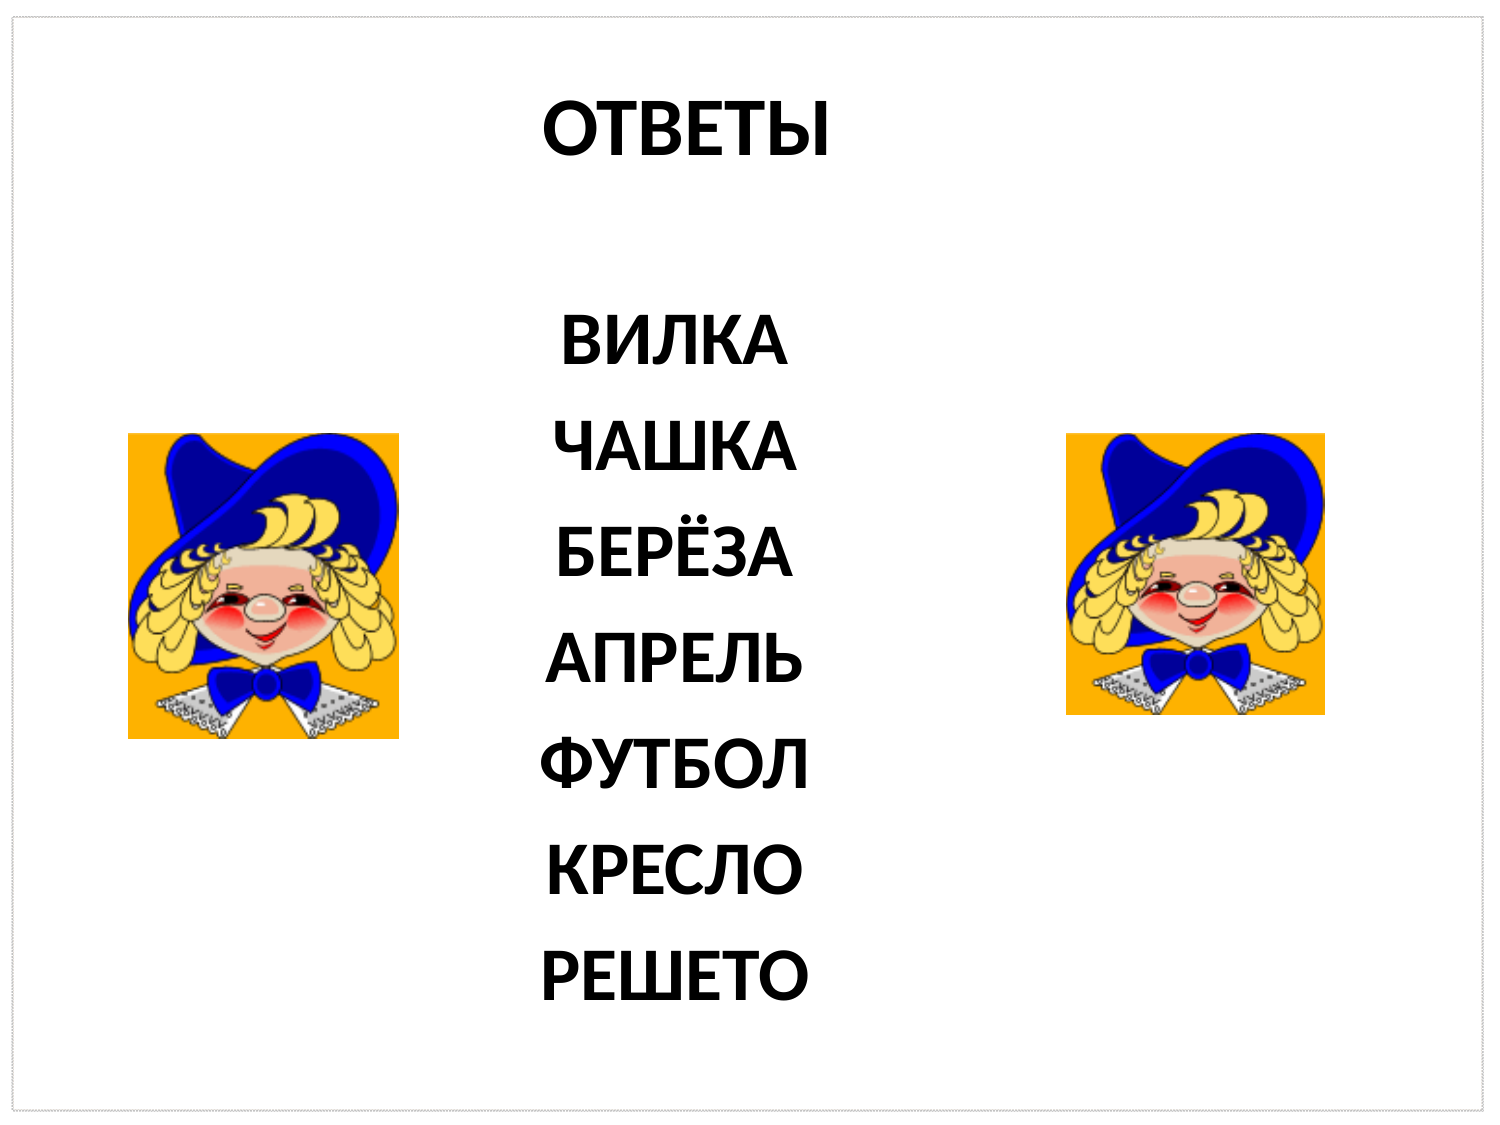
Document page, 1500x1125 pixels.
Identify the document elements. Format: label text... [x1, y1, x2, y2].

picture [1066, 433, 1325, 716]
picture [128, 433, 399, 739]
list ВИЛКА ЧАШКА БЕРЁЗА АПРЕЛЬ ФУТБОЛ КРЕСЛО РЕШЕТО [0, 281, 1351, 1024]
title ОТВЕТЫ [74, 44, 1301, 200]
